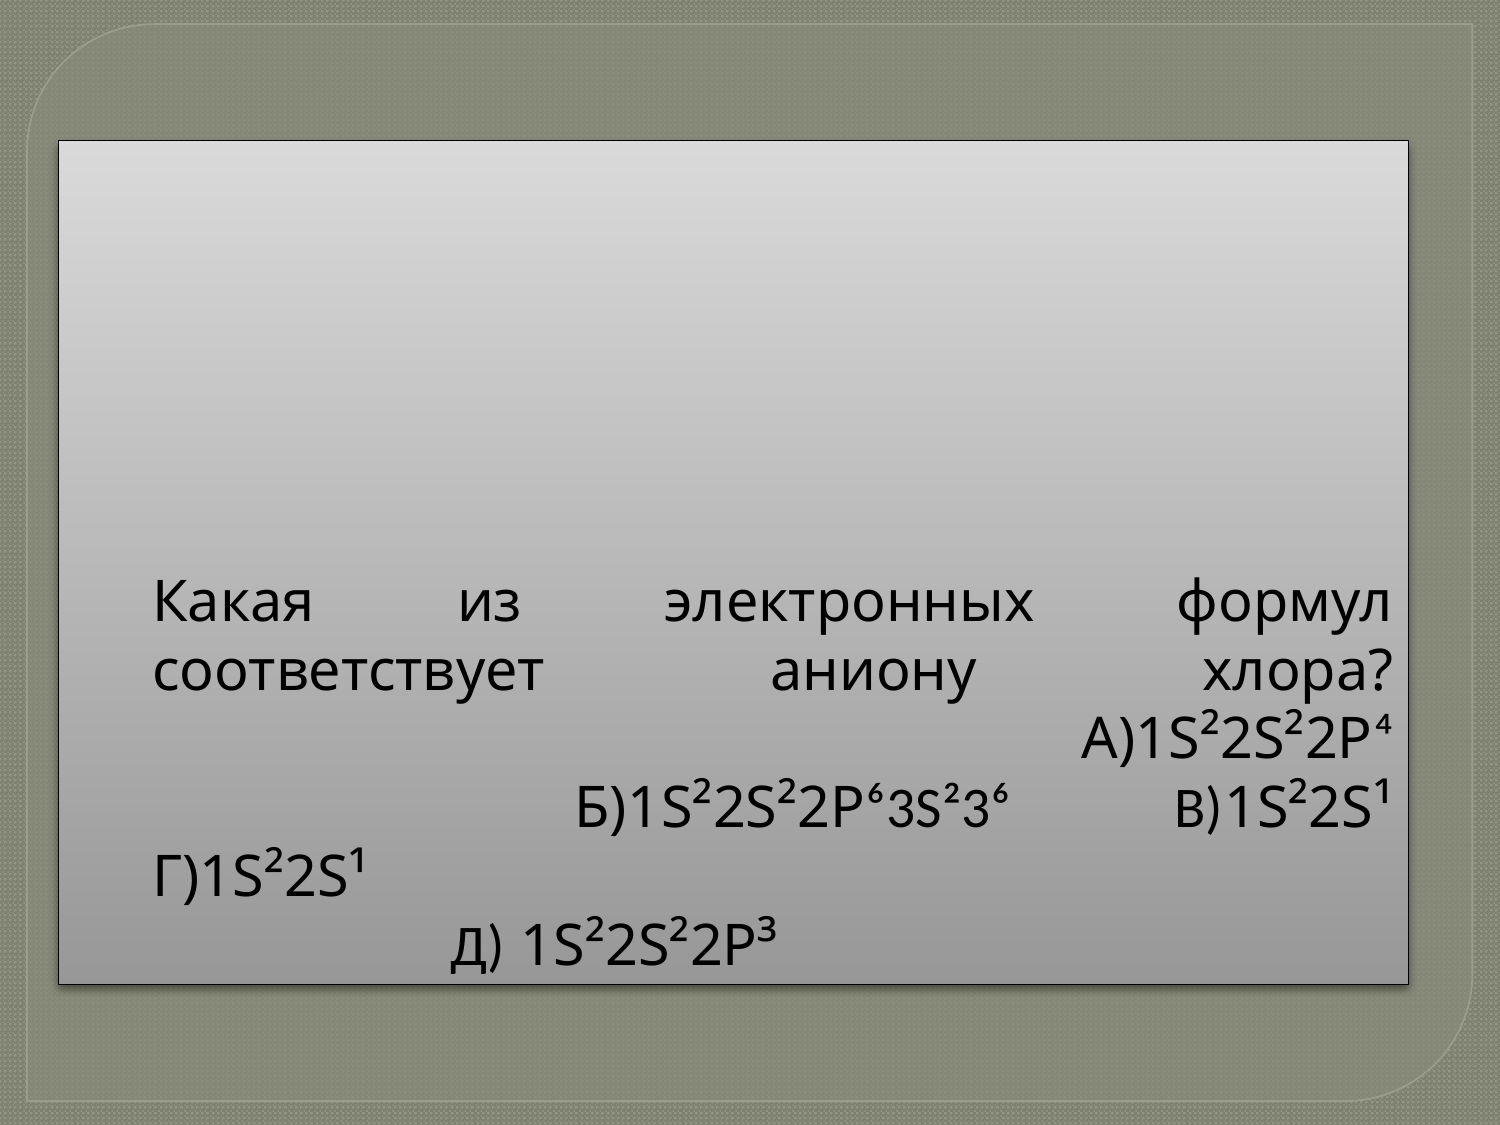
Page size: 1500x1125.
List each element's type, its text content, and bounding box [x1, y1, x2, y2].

title Какая из электронных формул соответствует аниону хлора? А)1S²2S²2P⁴ Б)1S²2S²2P⁶3S²3⁶ В)1S²2S¹ Г)1S²2S¹ Д) 1S²2S²2P³ [58, 140, 1409, 985]
